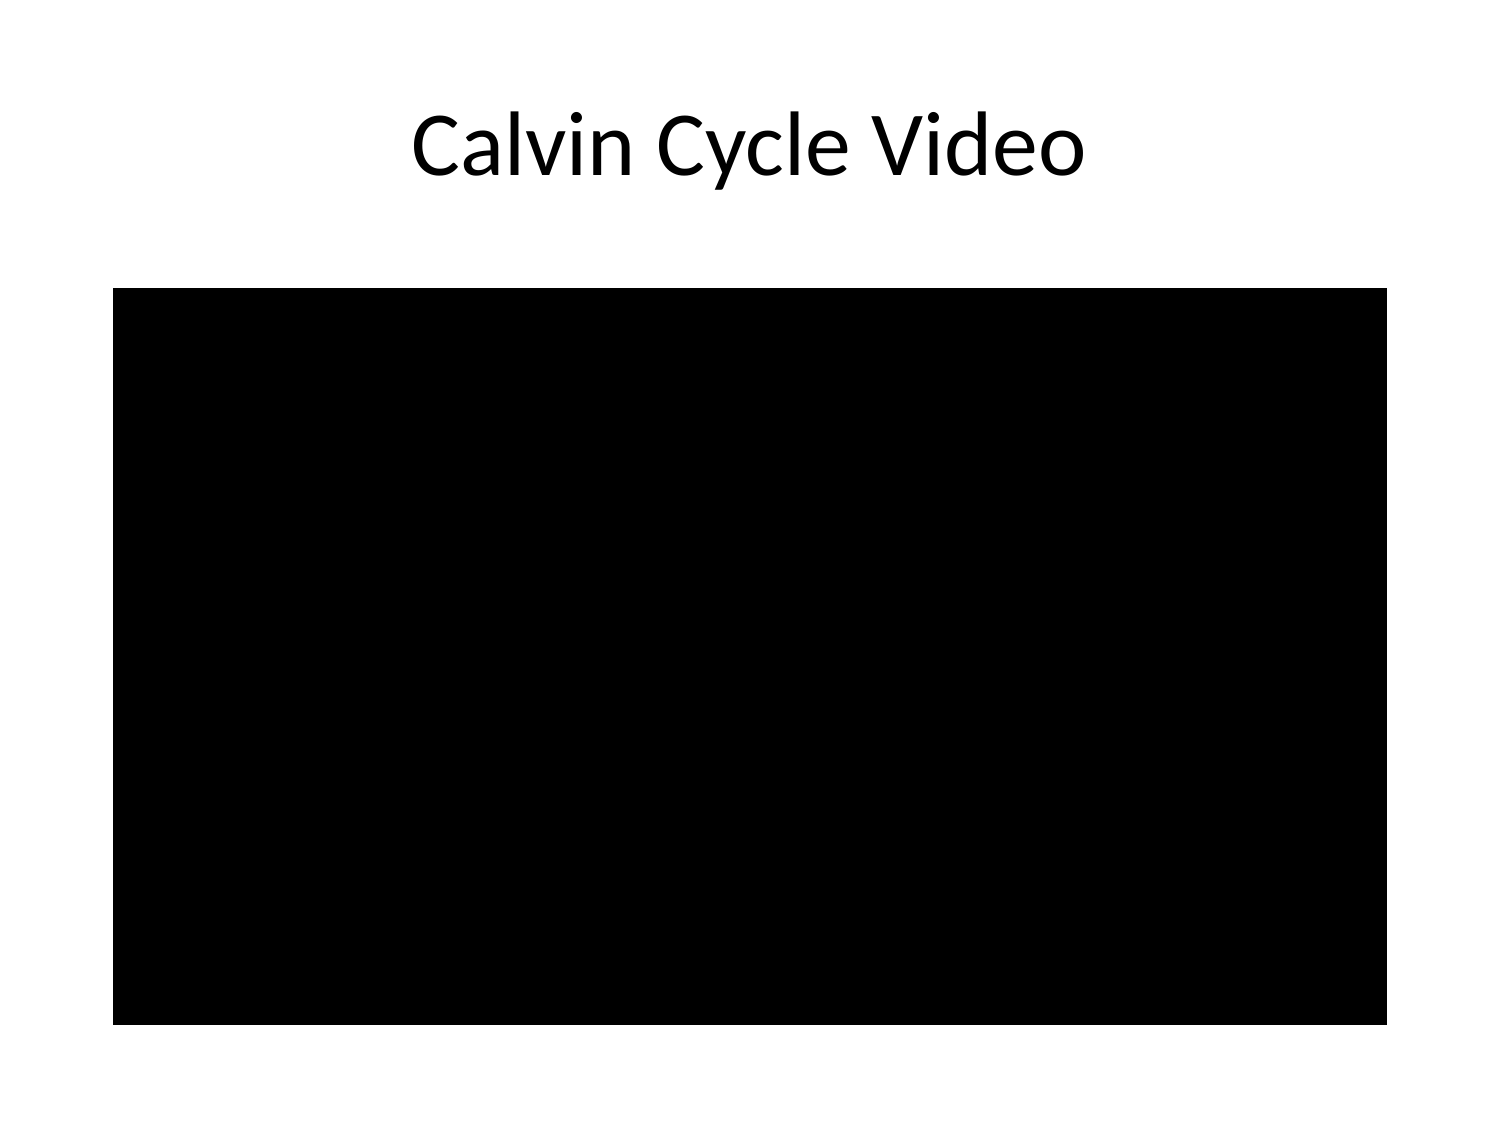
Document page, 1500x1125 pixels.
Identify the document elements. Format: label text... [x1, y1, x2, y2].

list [112, 287, 1388, 1026]
title Calvin Cycle Video [75, 45, 1425, 233]
